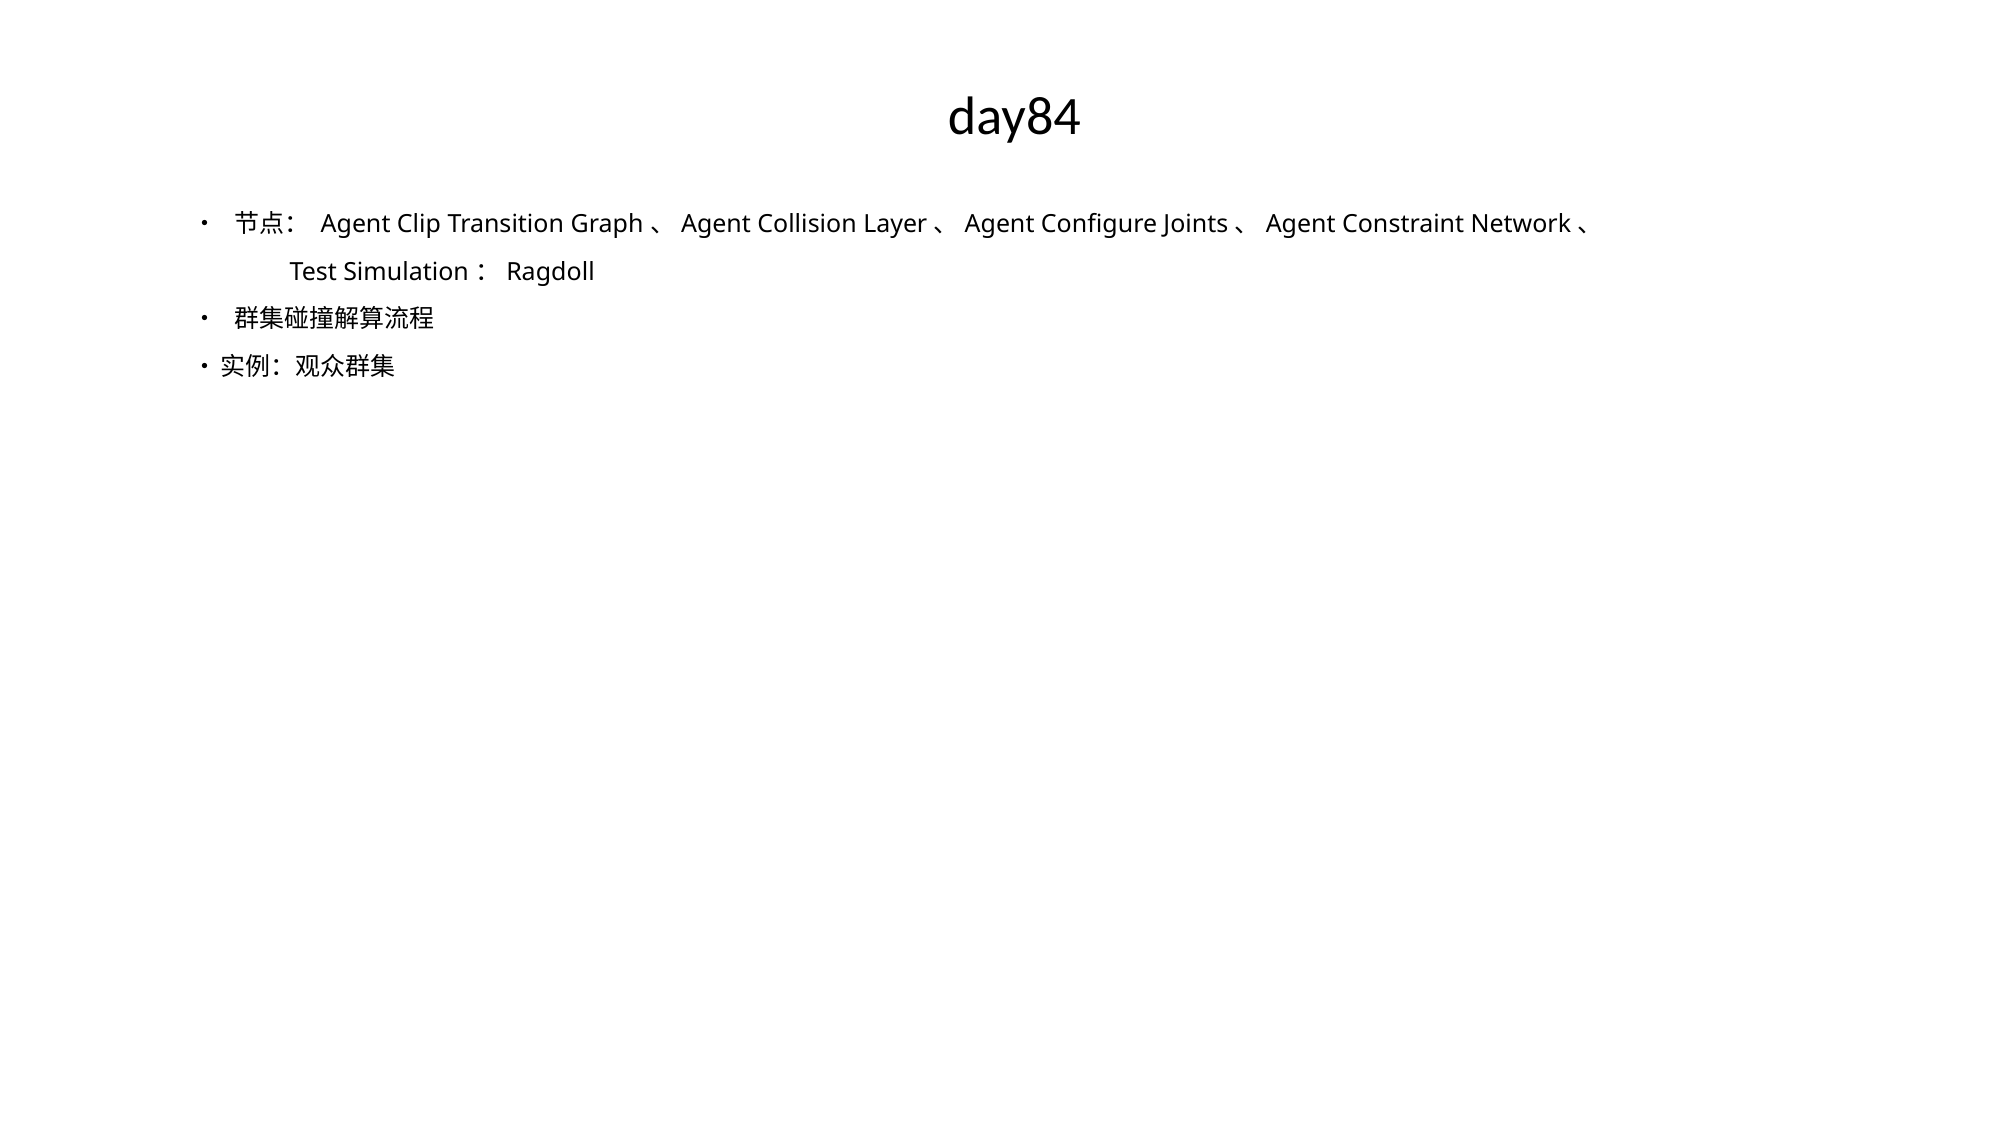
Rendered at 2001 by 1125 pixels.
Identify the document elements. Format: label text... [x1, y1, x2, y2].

title day84 [543, 41, 1486, 154]
subtitle • 节点： Agent Clip Transition Graph、Agent Collision Layer、Agent Configure Joints、Agent Constraint Network、 Test Simulation：Ragdoll • 群集碰撞解算流程 • 实例：观众群集 [176, 203, 1815, 903]
